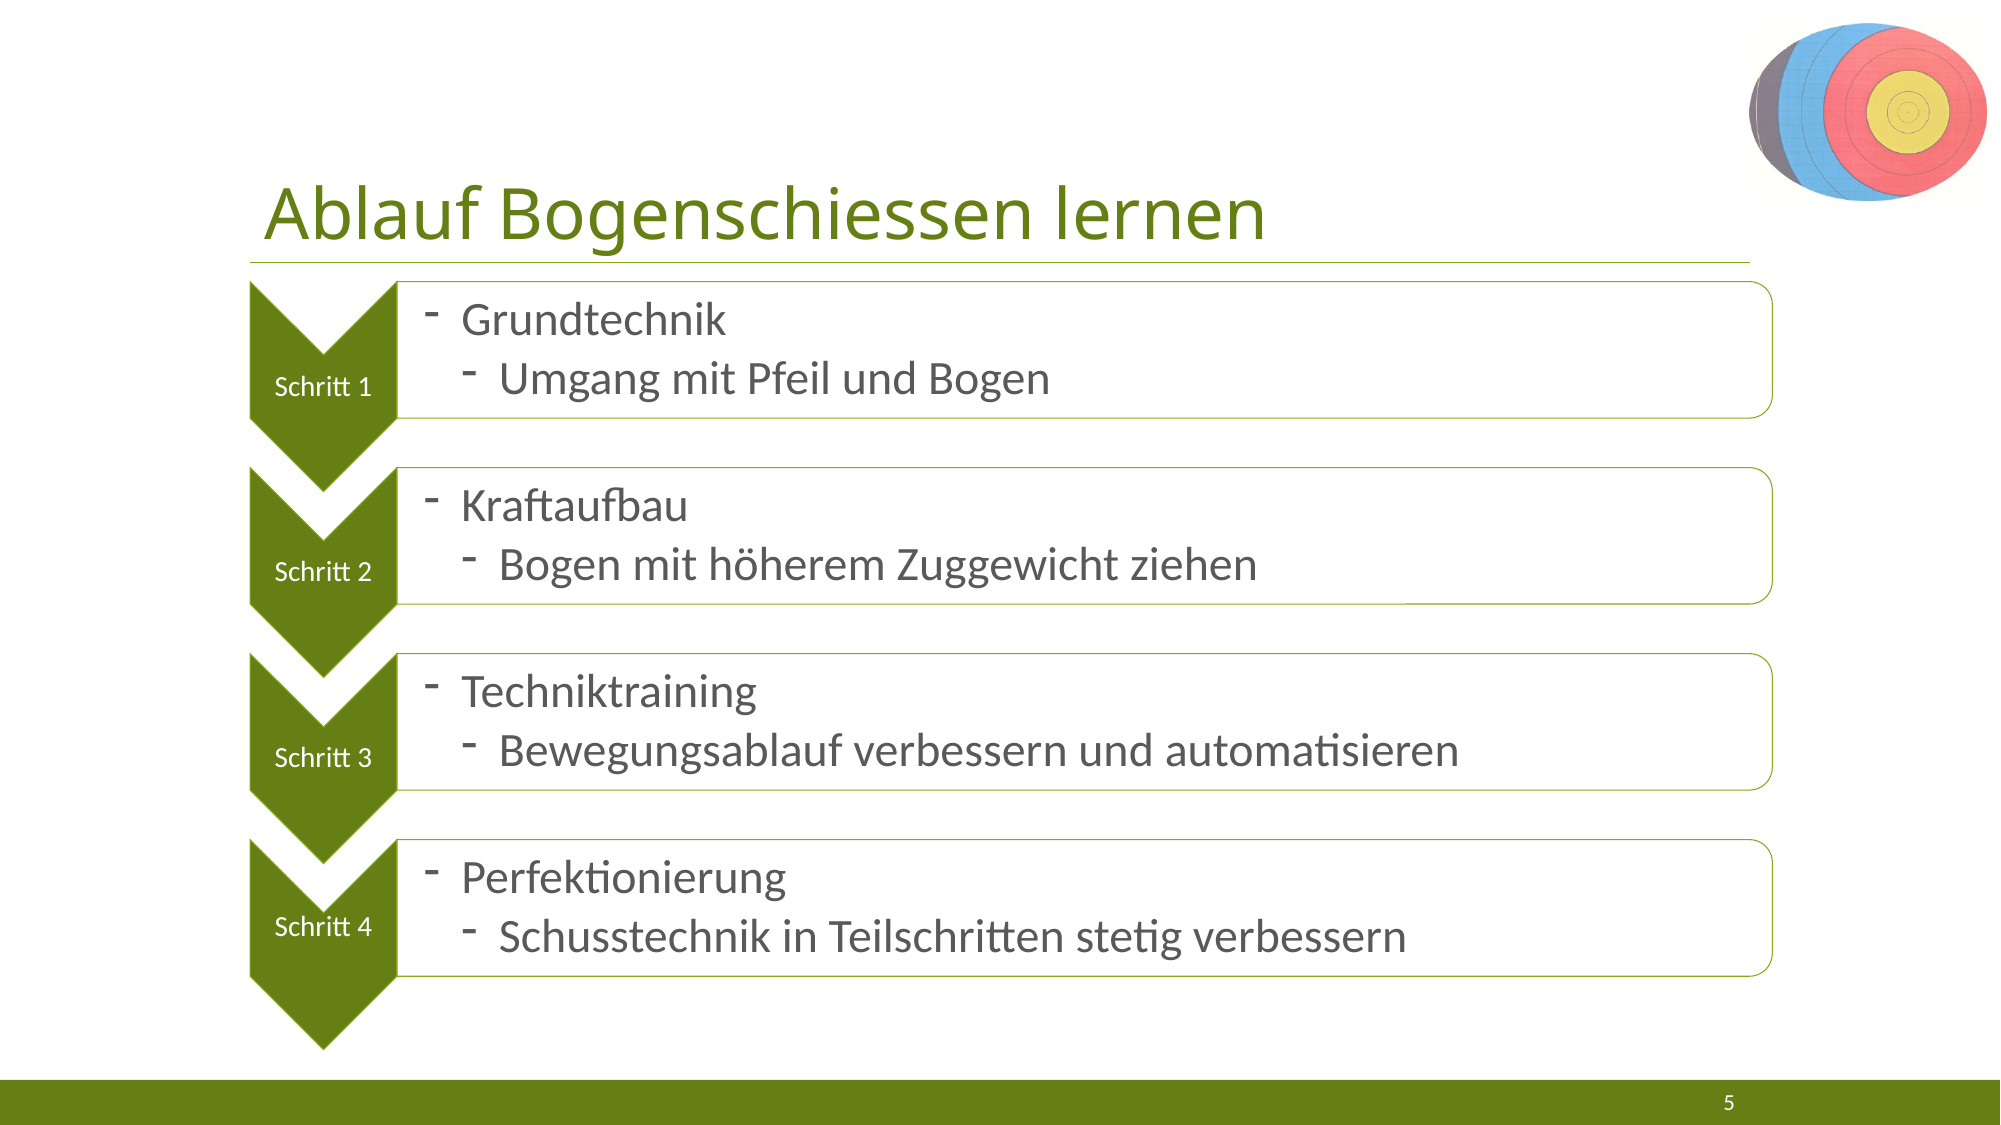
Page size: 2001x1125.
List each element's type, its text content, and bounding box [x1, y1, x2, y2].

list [249, 281, 1773, 1050]
slide_number 5 [1623, 1082, 1750, 1121]
title Ablauf Bogenschiessen lernen [249, 75, 1750, 263]
